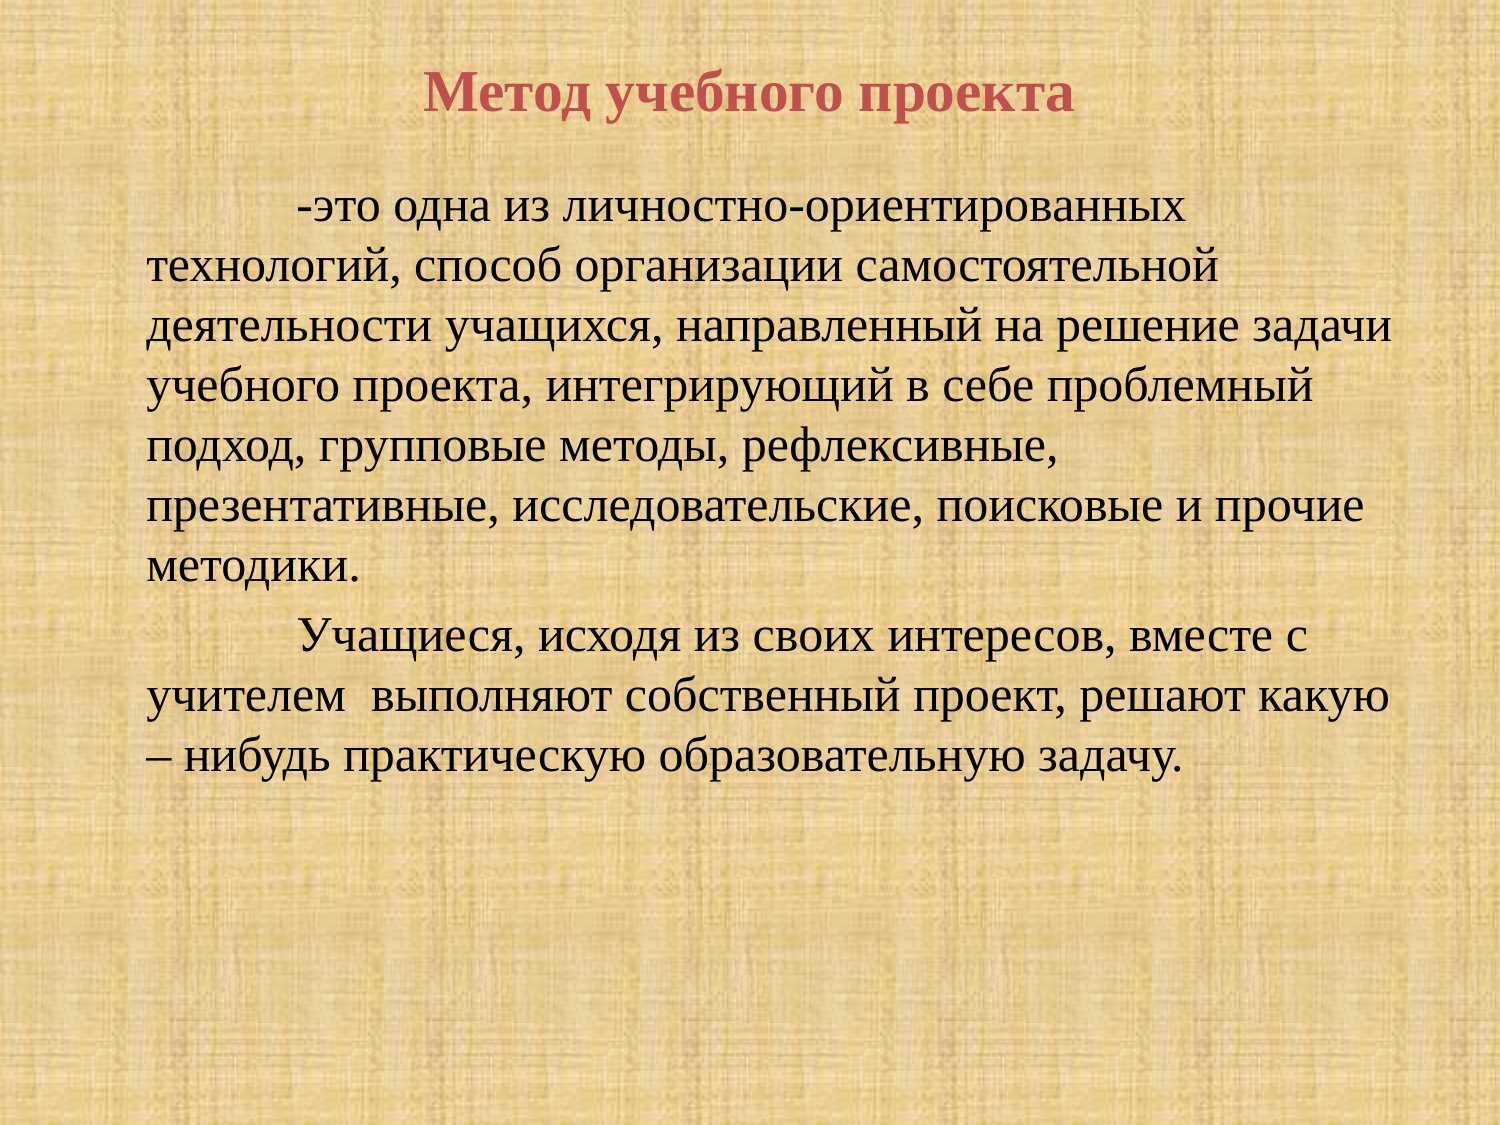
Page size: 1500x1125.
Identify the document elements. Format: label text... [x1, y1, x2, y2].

picture [0, 0, 1500, 1125]
list -это одна из личностно-ориентированных технологий, способ организации самостоятельной деятельности учащихся, направленный на решение задачи учебного проекта, интегрирующий в себе проблемный подход, групповые методы, рефлексивные, презентативные, исследовательские, поисковые и прочие методики. Учащиеся, исходя из своих интересов, вместе с учителем выполняют собственный проект, решают какую – нибудь практическую образовательную задачу. [75, 164, 1425, 1005]
title Метод учебного проекта [75, 45, 1425, 164]
